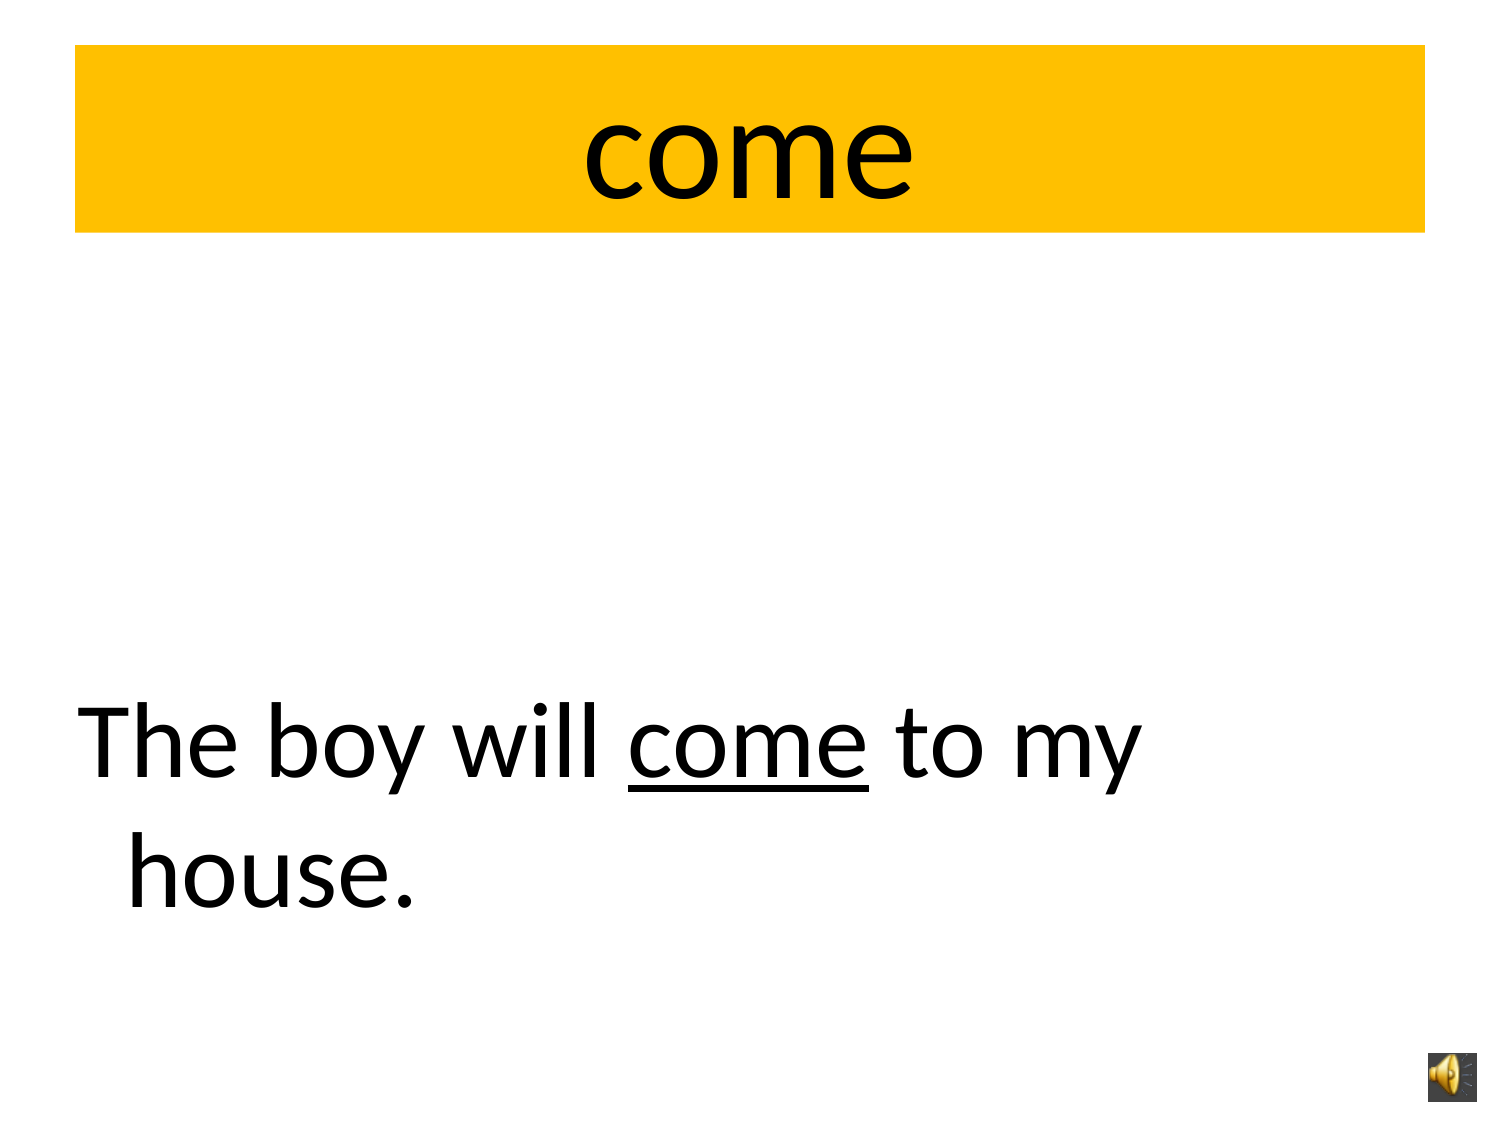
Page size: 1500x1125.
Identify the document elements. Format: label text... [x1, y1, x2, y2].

title come [75, 45, 1425, 233]
picture [1427, 1052, 1478, 1103]
list The boy will come to my house. [62, 662, 1413, 938]
